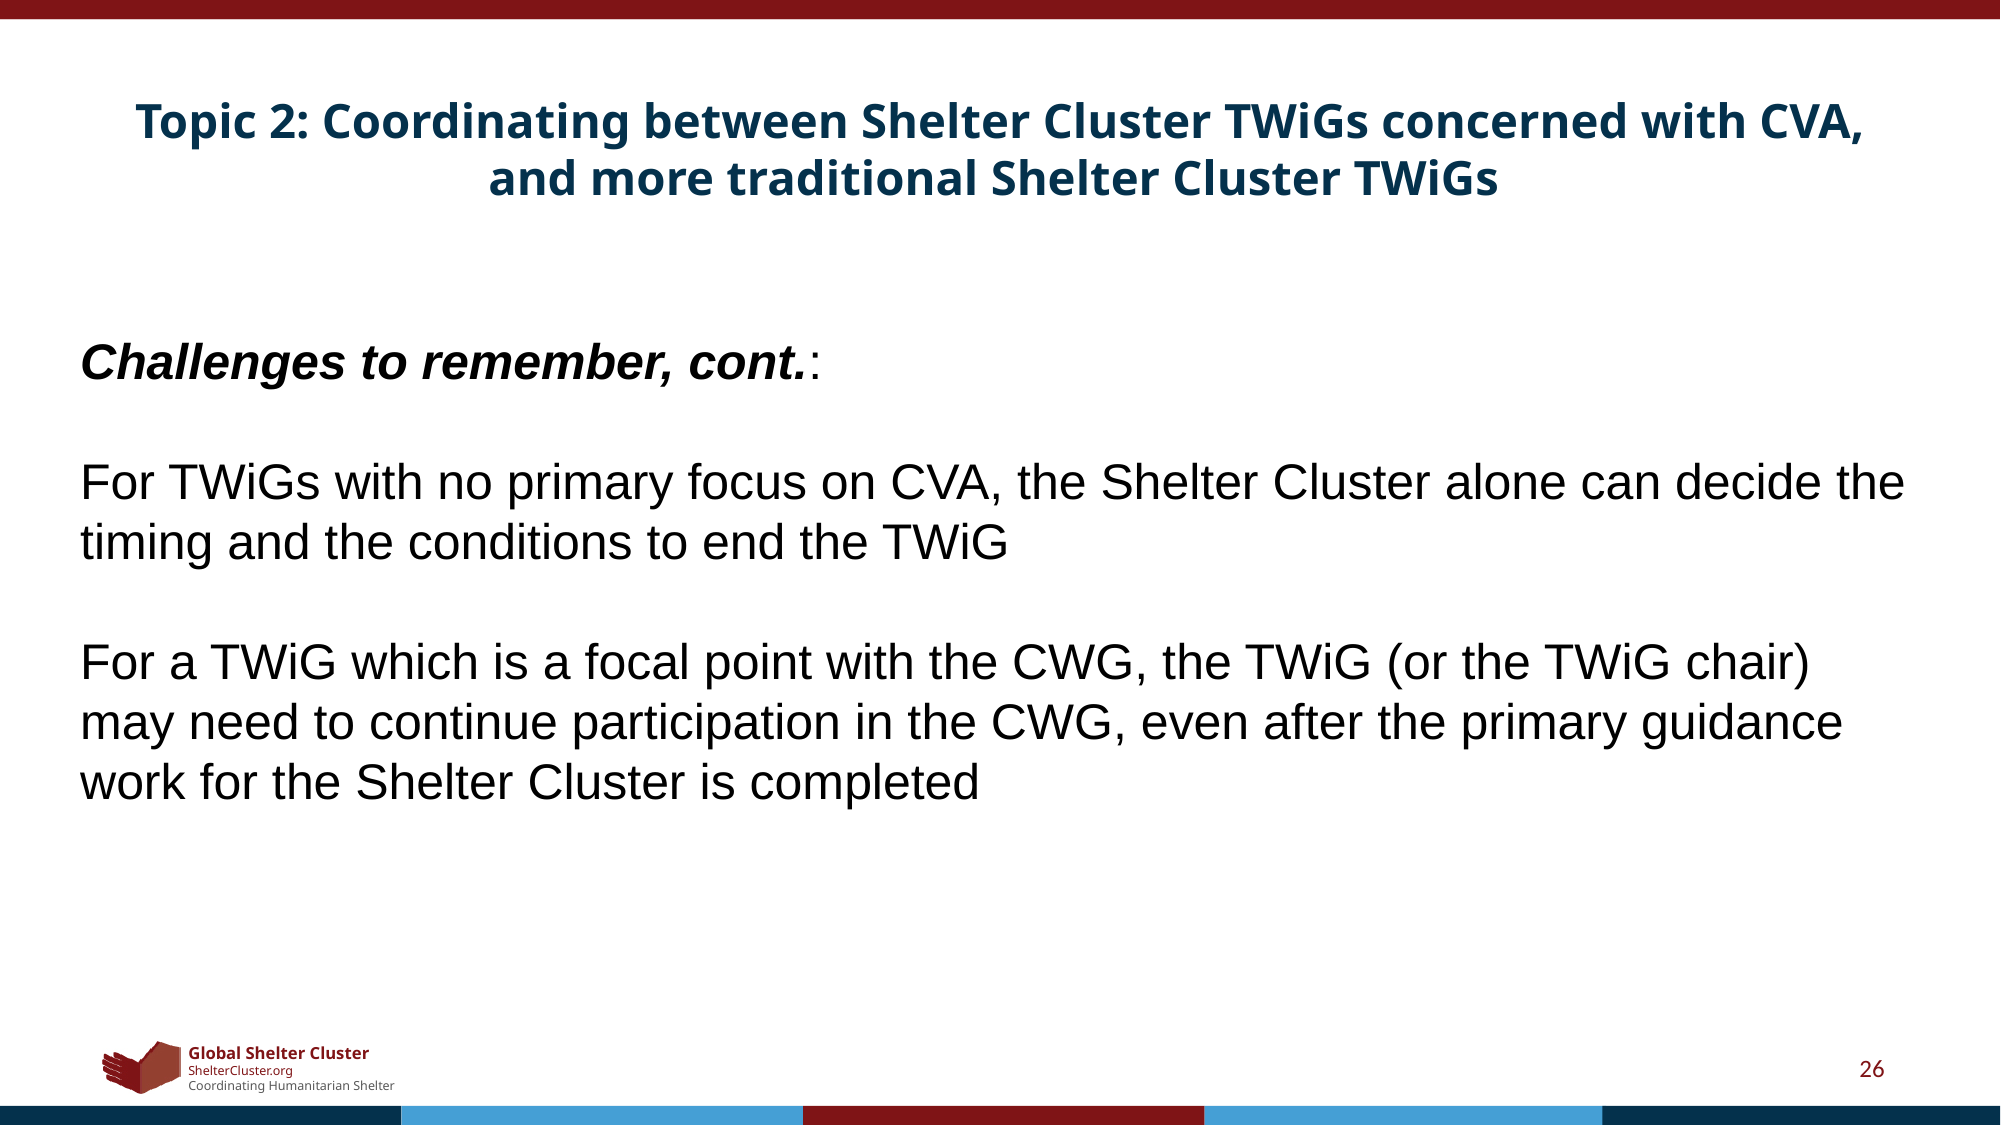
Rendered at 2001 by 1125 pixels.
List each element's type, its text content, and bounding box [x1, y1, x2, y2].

slide_number 26 [1433, 1037, 1900, 1098]
title Topic 2: Coordinating between Shelter Cluster TWiGs concerned with CVA, and more traditional Shelter Cluster TWiGs [99, 82, 1900, 271]
picture [102, 1041, 181, 1094]
text_box Challenges to remember, cont.: For TWiGs with no primary focus on CVA, the Shelter Cluster alone can decide the timing and the conditions to end the TWiG For a TWiG which is a focal point with the CWG, the TWiG (or the TWiG chair) may need to continue participation in the CWG, even after the primary guidance work for the Shelter Cluster is completed [65, 321, 1935, 867]
